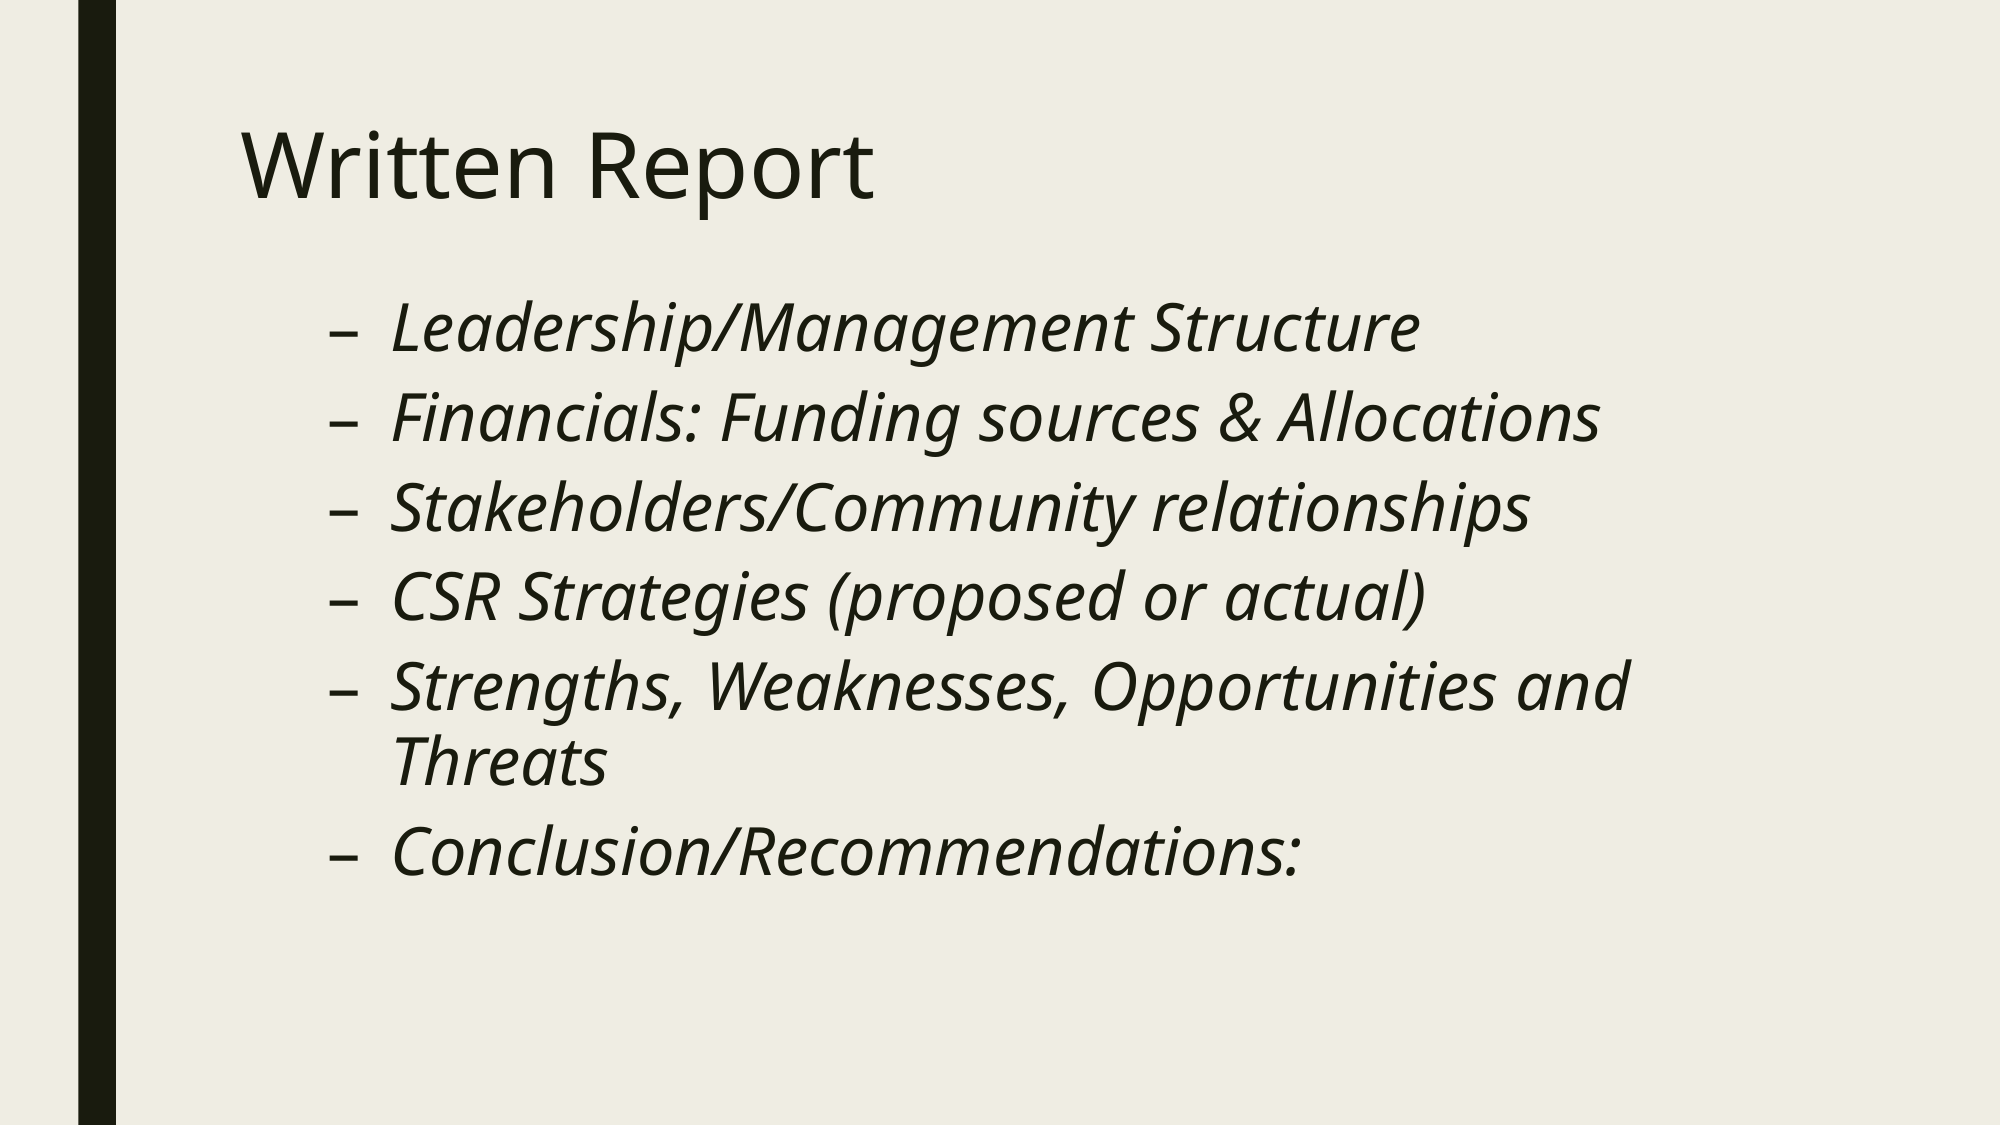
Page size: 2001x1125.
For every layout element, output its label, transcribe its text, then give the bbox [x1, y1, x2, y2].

list Leadership/Management Structure Financials: Funding sources & Allocations Stakeholders/Community relationships CSR Strategies (proposed or actual) Strengths, Weaknesses, Opportunities and Threats Conclusion/Recommendations: [225, 283, 1800, 872]
title Written Report [225, 112, 1800, 283]
